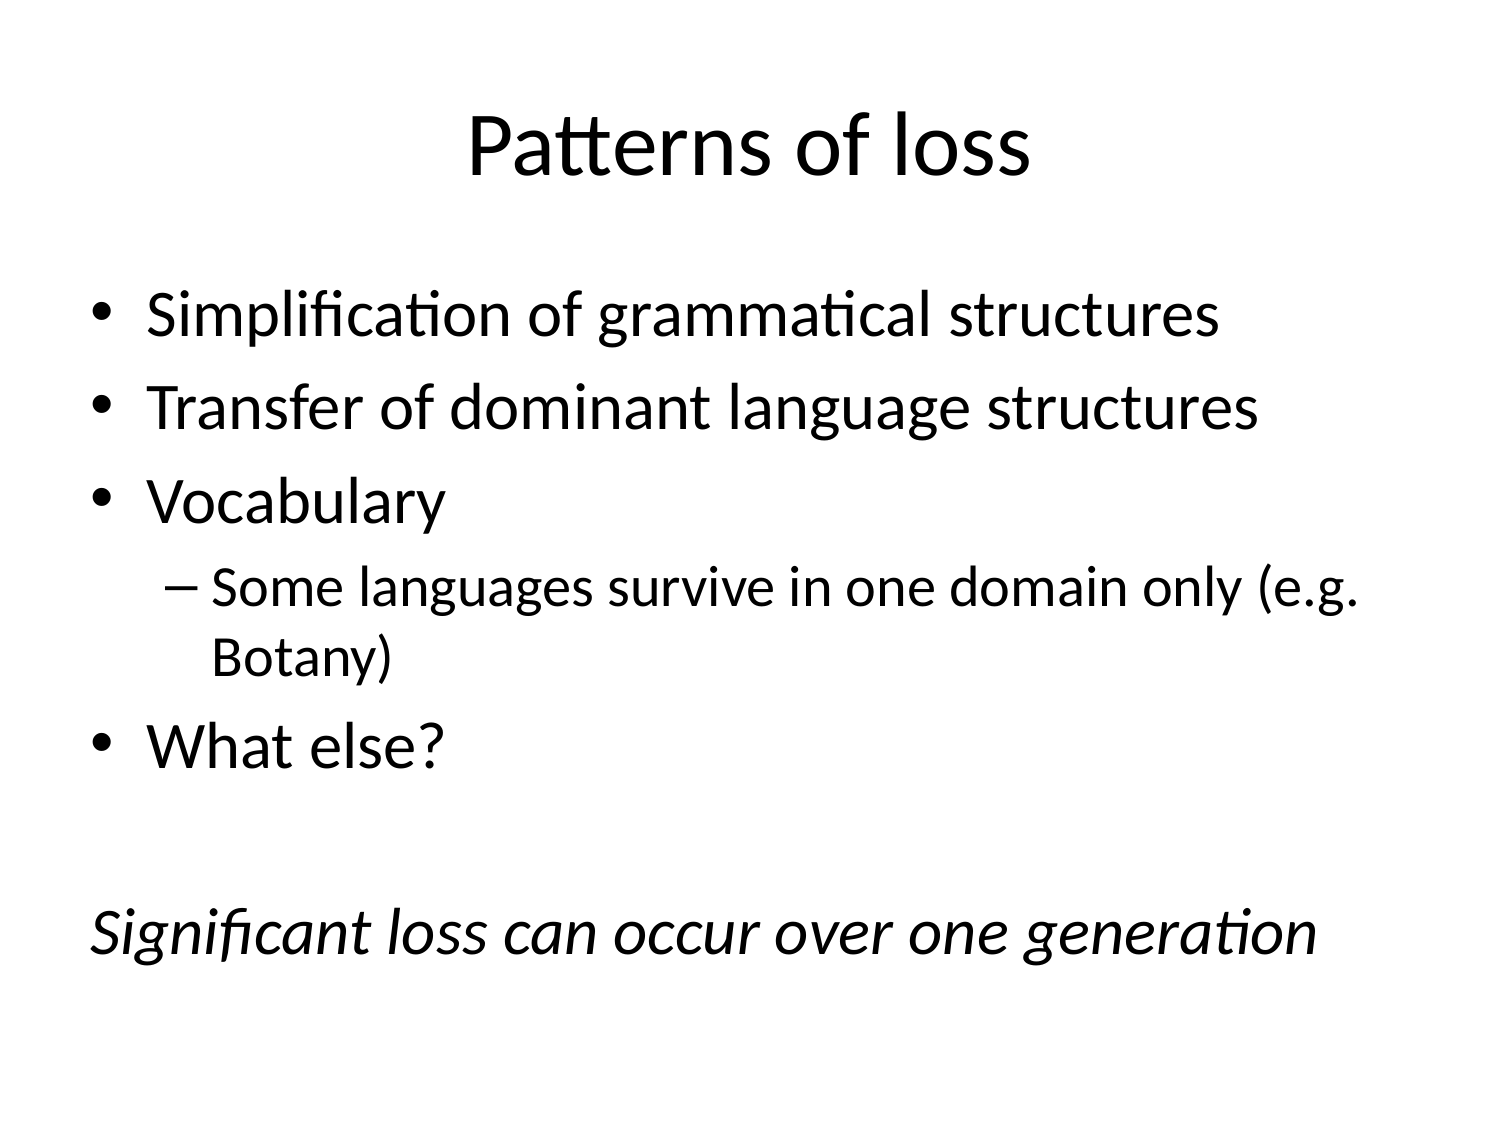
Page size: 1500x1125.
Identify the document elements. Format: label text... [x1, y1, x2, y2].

title Patterns of loss [75, 45, 1425, 233]
list Simplification of grammatical structures Transfer of dominant language structures Vocabulary Some languages survive in one domain only (e.g. Botany) What else? Significant loss can occur over one generation [75, 262, 1425, 1005]
